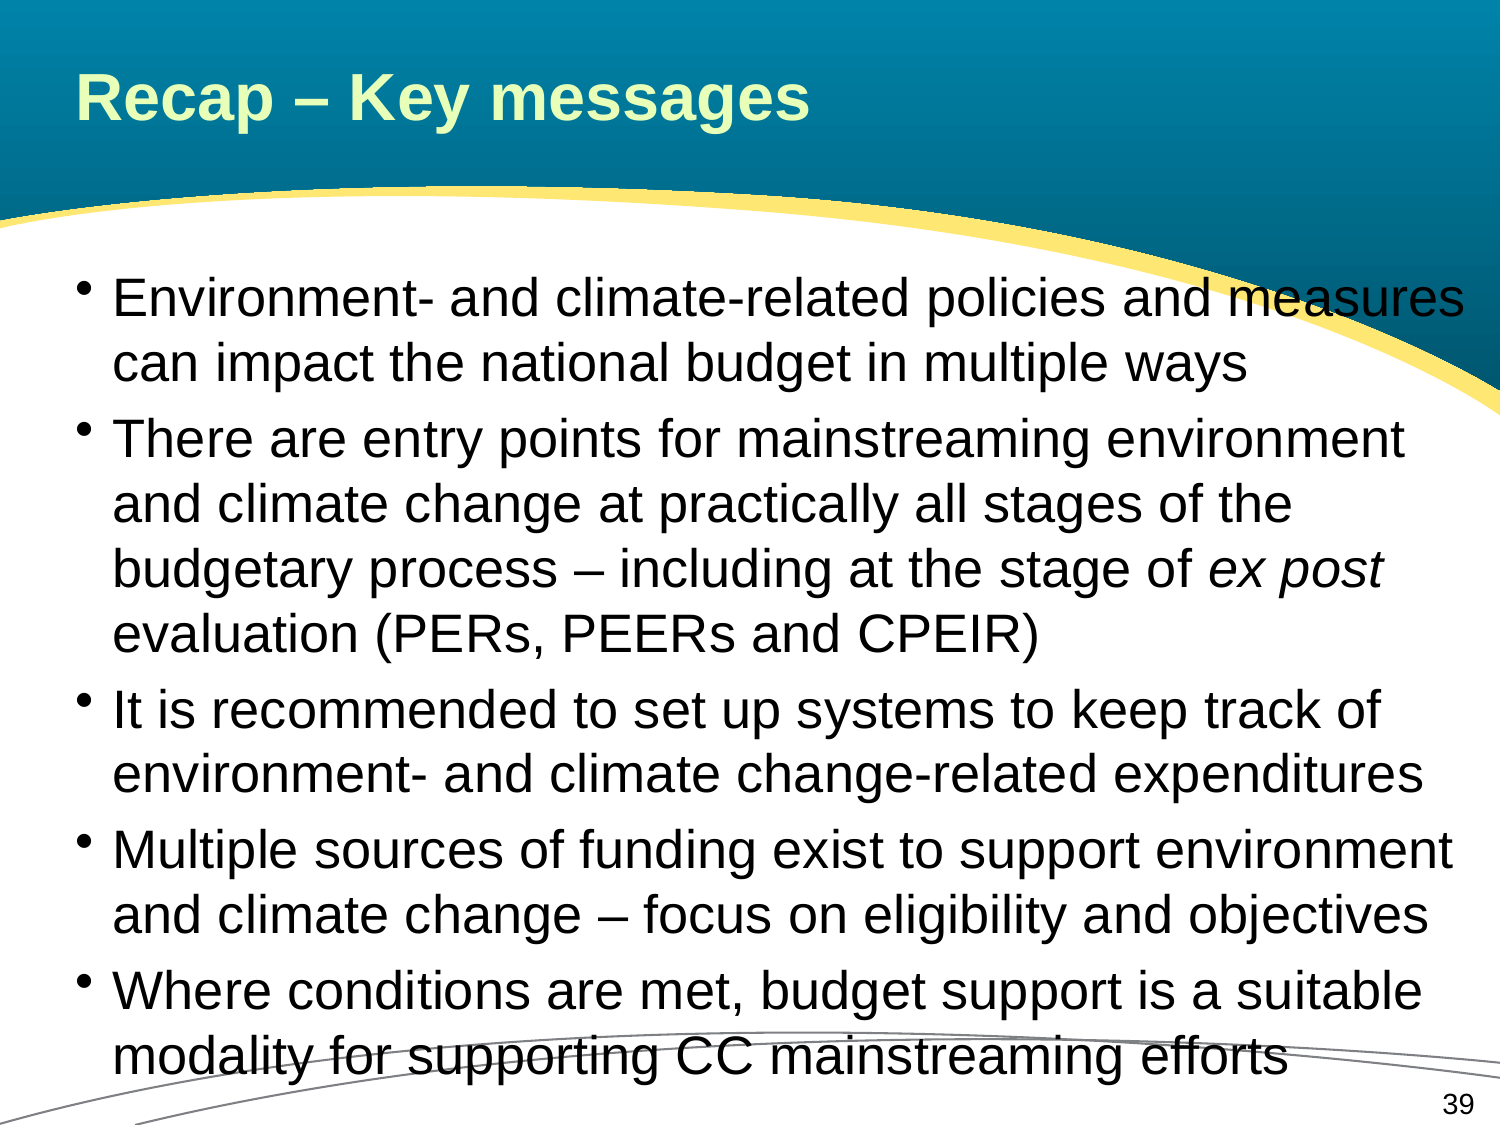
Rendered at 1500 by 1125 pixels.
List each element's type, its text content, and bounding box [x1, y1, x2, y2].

slide_number 39 [1124, 1084, 1476, 1113]
list Environment- and climate-related policies and measures can impact the national budget in multiple ways There are entry points for mainstreaming environment and climate change at practically all stages of the budgetary process – including at the stage of ex post evaluation (PERs, PEERs and CPEIR) It is recommended to set up systems to keep track of environment- and climate change-related expenditures Multiple sources of funding exist to support environment and climate change – focus on eligibility and objectives Where conditions are met, budget support is a suitable modality for supporting CC mainstreaming efforts [74, 262, 1476, 1051]
title Recap – Key messages [74, 0, 1476, 188]
